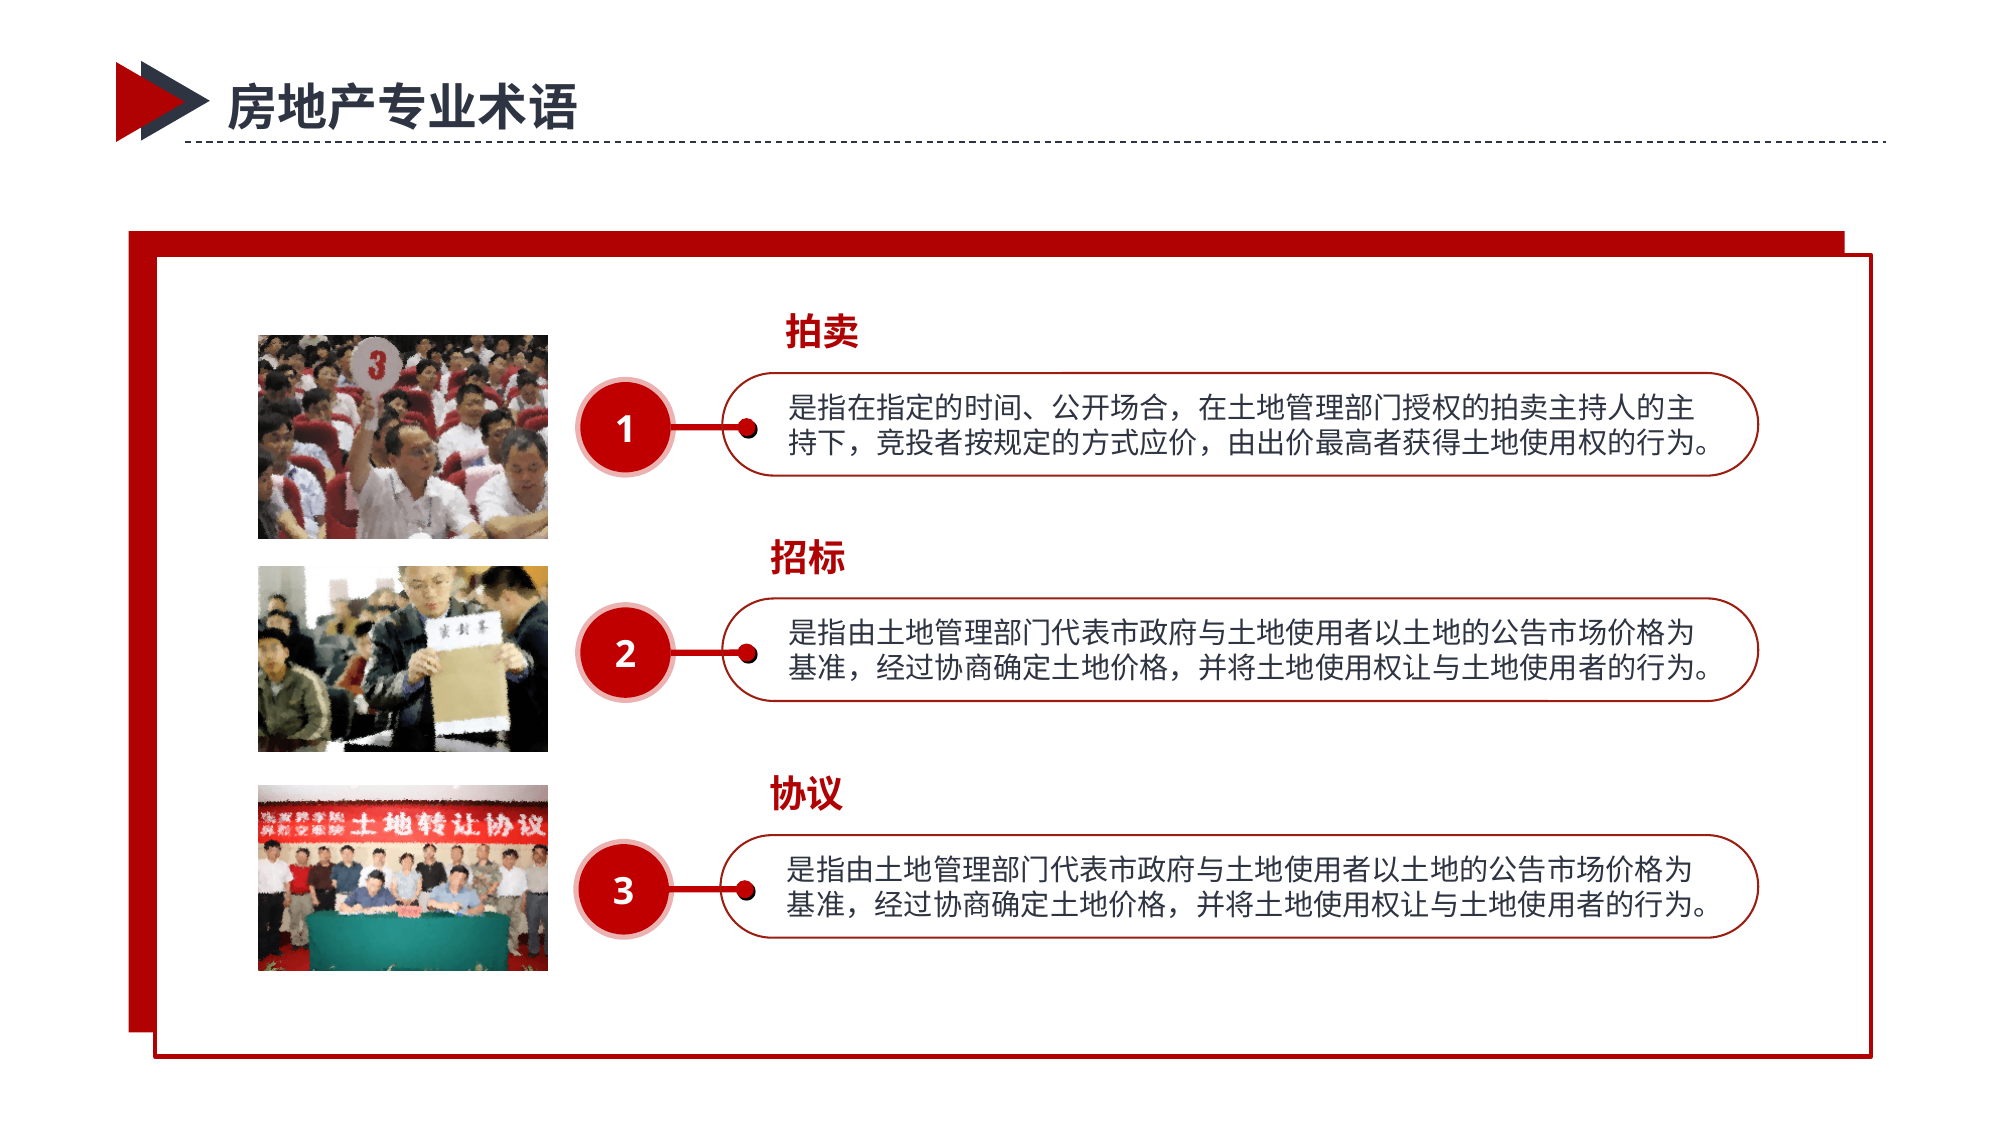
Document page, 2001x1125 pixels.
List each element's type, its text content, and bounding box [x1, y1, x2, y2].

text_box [128, 230, 1872, 1057]
picture [258, 785, 548, 971]
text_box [580, 598, 1759, 702]
picture [258, 335, 548, 540]
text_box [578, 834, 1759, 938]
picture [258, 566, 548, 752]
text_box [580, 372, 1759, 476]
text_box 房地产专业术语 [199, 68, 607, 157]
